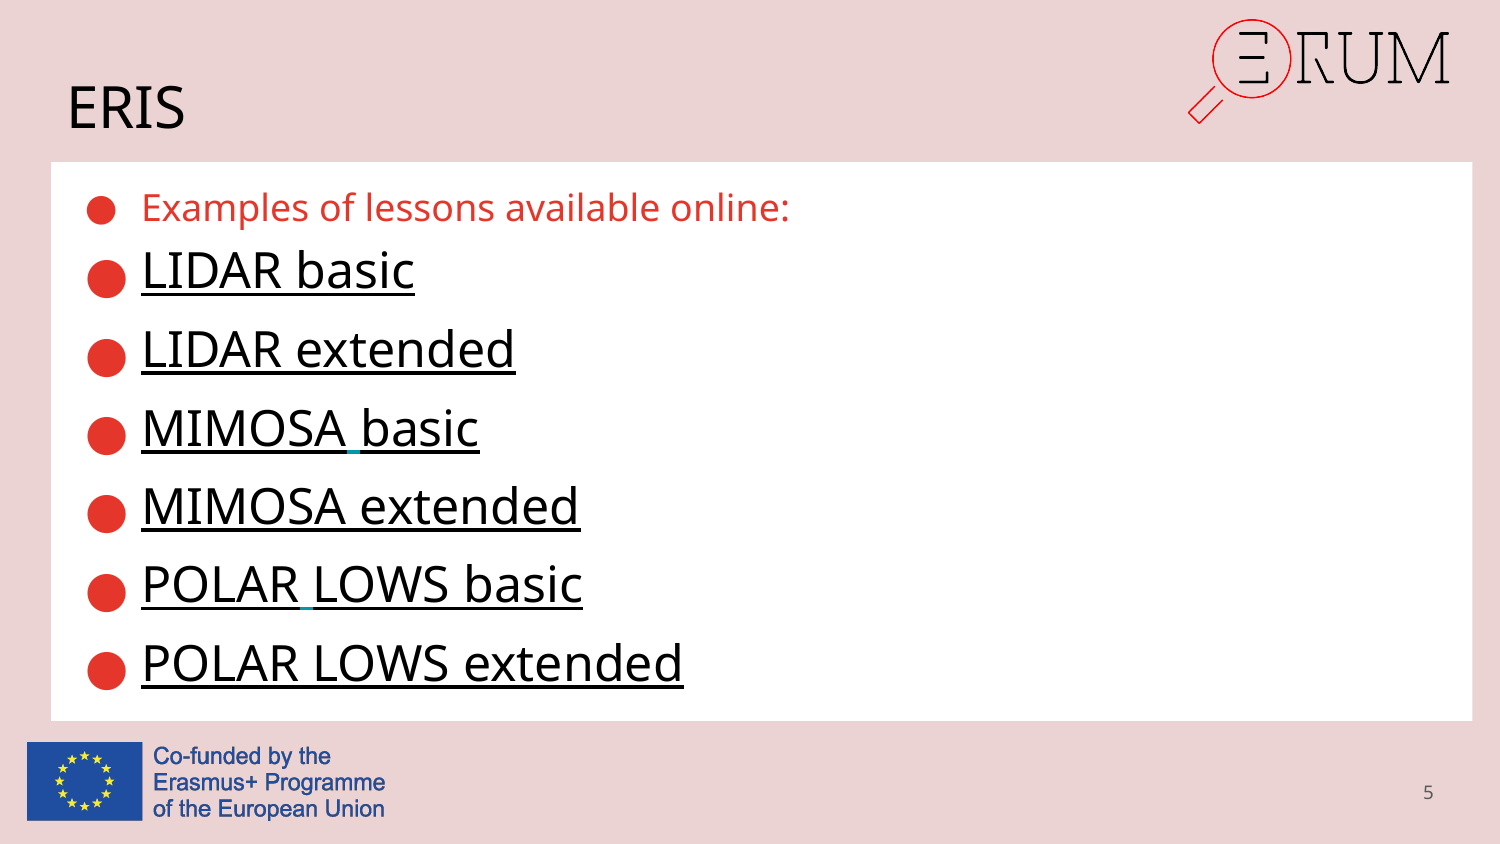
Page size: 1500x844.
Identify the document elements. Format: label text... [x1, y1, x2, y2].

list Examples of lessons available online: LIDAR basic LIDAR extended MIMOSA basic MIMOSA extended POLAR LOWS basic POLAR LOWS extended [51, 162, 1473, 721]
picture [1136, 0, 1500, 137]
picture [27, 742, 385, 821]
title ERIS [51, 55, 1168, 150]
slide_number 5 [1358, 761, 1449, 826]
